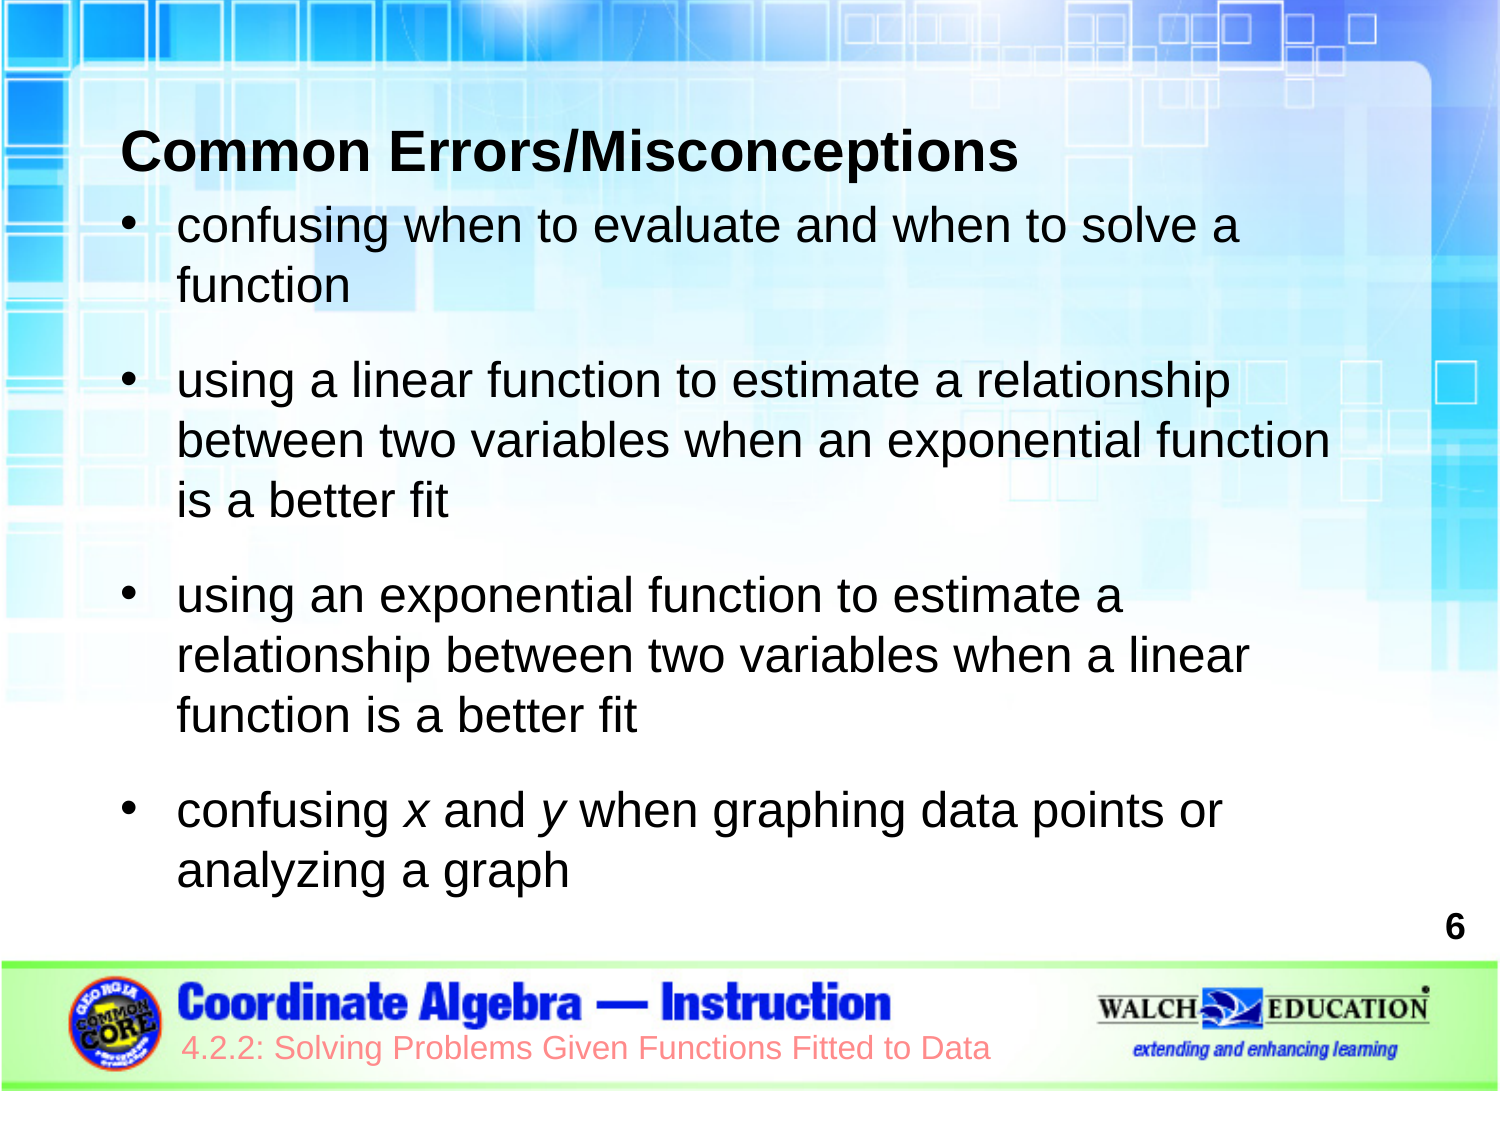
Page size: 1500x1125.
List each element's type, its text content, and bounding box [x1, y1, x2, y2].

footer 4.2.2: Solving Problems Given Functions Fitted to Data [166, 1024, 1080, 1069]
slide_number 6 [1361, 901, 1481, 949]
picture [1, 0, 1500, 1091]
subtitle Common Errors/Misconceptions confusing when to evaluate and when to solve a function using a linear function to estimate a relationship between two variables when an exponential function is a better fit using an exponential function to estimate a relationship between two variables when a linear function is a better fit confusing x and y when graphing data points or analyzing a graph [105, 105, 1394, 925]
